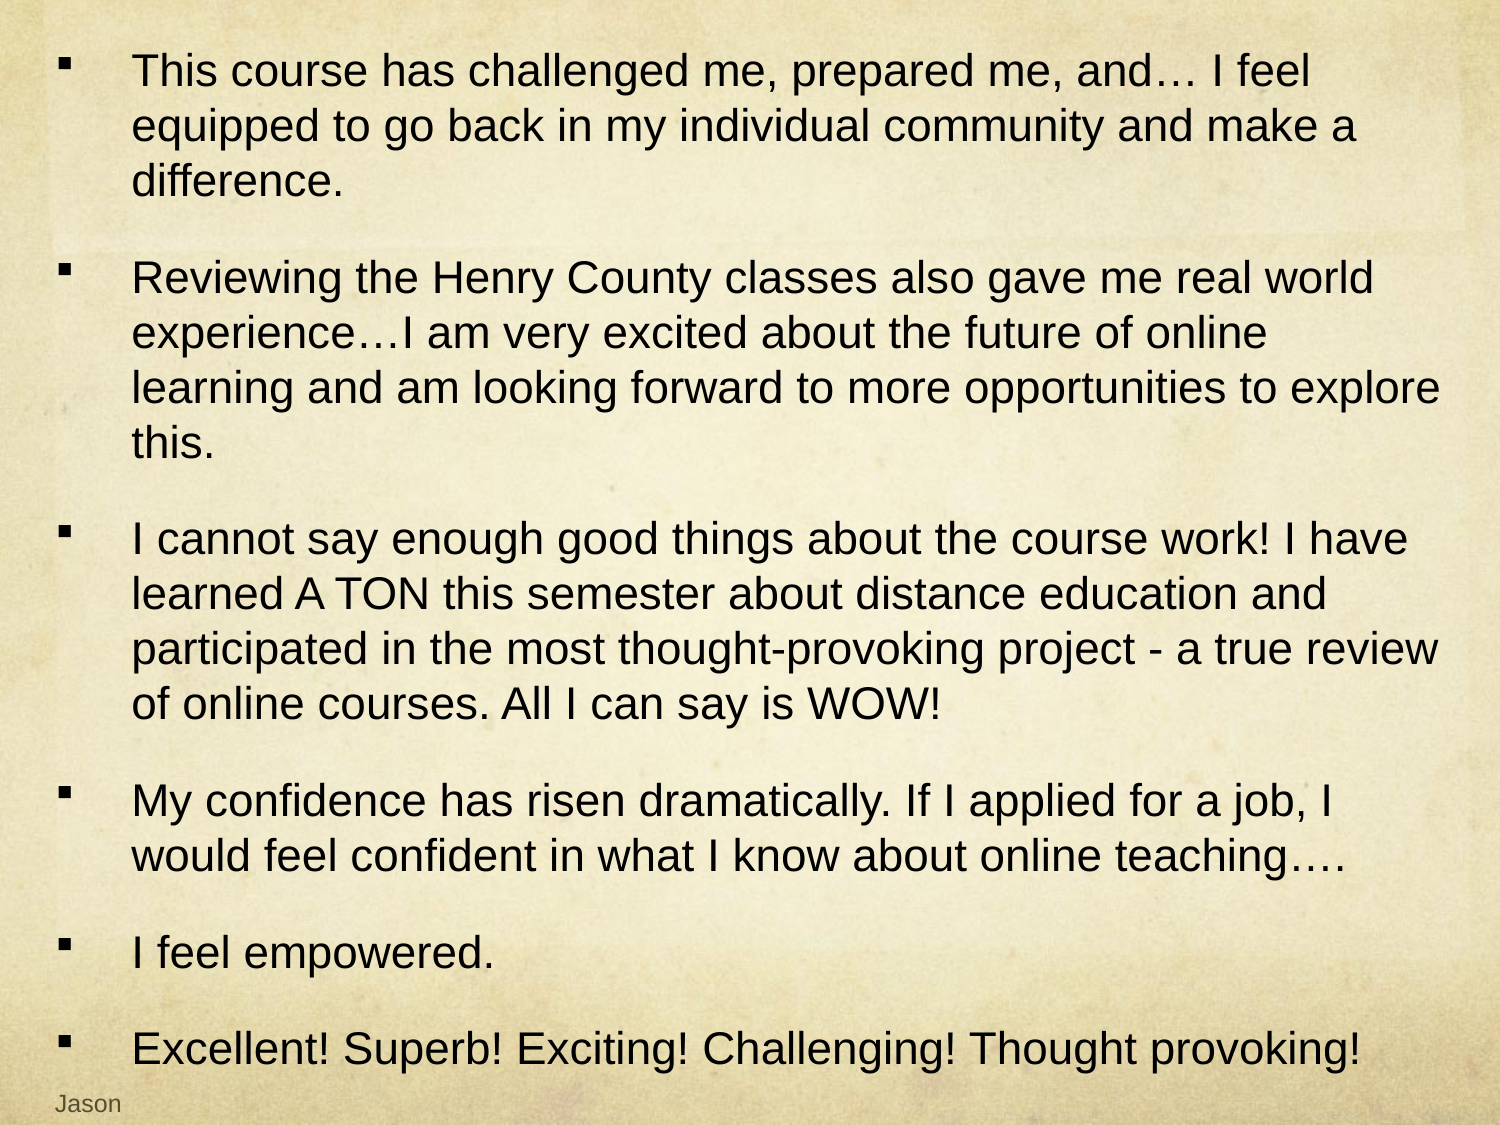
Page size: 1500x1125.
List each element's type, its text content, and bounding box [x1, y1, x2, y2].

list This course has challenged me, prepared me, and… I feel equipped to go back in my individual community and make a difference. Reviewing the Henry County classes also gave me real world experience…I am very excited about the future of online learning and am looking forward to more opportunities to explore this. I cannot say enough good things about the course work! I have learned A TON this semester about distance education and participated in the most thought-provoking project - a true review of online courses. All I can say is WOW! My confidence has risen dramatically. If I applied for a job, I would feel confident in what I know about online teaching…. I feel empowered. Excellent! Superb! Exciting! Challenging! Thought provoking! [40, 33, 1460, 1067]
text_box Jason [40, 1079, 451, 1125]
picture [0, 0, 1500, 1125]
